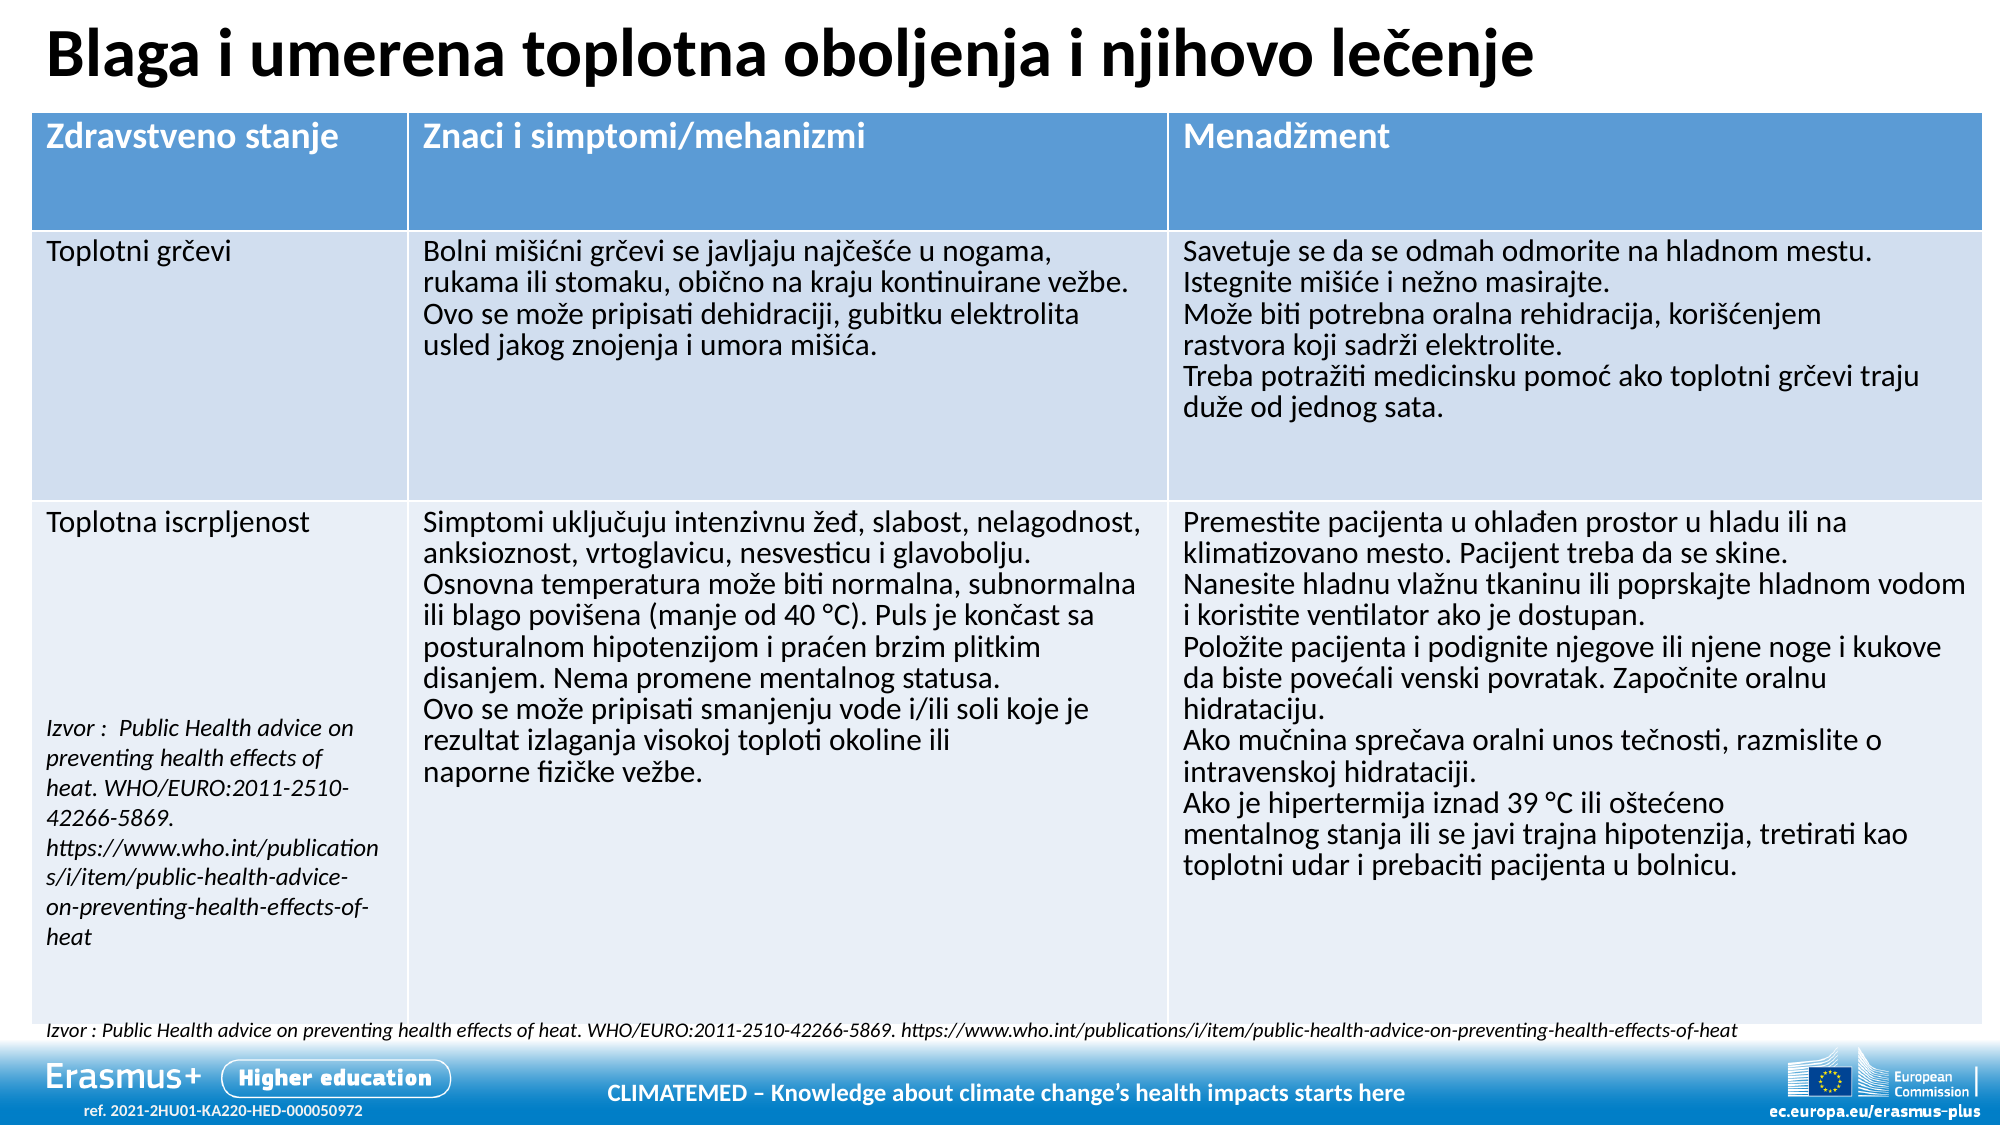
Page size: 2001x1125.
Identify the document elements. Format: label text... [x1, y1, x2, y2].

picture [0, 899, 2000, 1125]
table_cell Savetuje se da se odmah odmorite na hladnom mestu. Istegnite mišiće i nežno masirajte. Može biti potrebna oralna rehidracija, korišćenjem rastvora koji sadrži elektrolite. Treba potražiti medicinsku pomoć ako toplotni grčevi traju duže od jednog sata. [1169, 232, 1982, 500]
table_header Znaci i simptomi/mehanizmi [409, 113, 1167, 230]
table_header Zdravstveno stanje [32, 113, 407, 230]
text_box Izvor : Public Health advice on preventing health effects of heat. WHO/EURO:2011-2510-42266-5869. https://www.who.int/publications/i/item/public-health-advice-on-preventing-health-effects-of-heat [31, 703, 395, 959]
table_cell Bolni mišićni grčevi se javljaju najčešće u nogama, rukama ili stomaku, obično na kraju kontinuirane vežbe. Ovo se može pripisati dehidraciji, gubitku elektrolita usled jakog znojenja i umora mišića. [409, 232, 1167, 500]
table_cell Toplotni grčevi [32, 232, 407, 500]
table_header Menadžment [1169, 113, 1982, 230]
table_cell Premestite pacijenta u ohlađen prostor u hladu ili na klimatizovano mesto. Pacijent treba da se skine. Nanesite hladnu vlažnu tkaninu ili poprskajte hladnom vodom i koristite ventilator ako je dostupan. Položite pacijenta i podignite njegove ili njene noge i kukove da biste povećali venski povratak. Započnite oralnu hidrataciju. Ako mučnina sprečava oralni unos tečnosti, razmislite o intravenskoj hidrataciji. Ako je hipertermija iznad 39 °C ili oštećeno mentalnog stanja ili se javi trajna hipotenzija, tretirati kao toplotni udar i prebaciti pacijenta u bolnicu. [1169, 502, 1982, 1024]
text_box Izvor : Public Health advice on preventing health effects of heat. WHO/EURO:2011-2510-42266-5869. https://www.who.int/publications/i/item/public-health-advice-on-preventing-health-effects-of-heat [31, 1009, 1934, 1050]
table_cell Simptomi uključuju intenzivnu žeđ, slabost, nelagodnost, anksioznost, vrtoglavicu, nesvesticu i glavobolju. Osnovna temperatura može biti normalna, subnormalna ili blago povišena (manje od 40 °C). Puls je končast sa posturalnom hipotenzijom i praćen brzim plitkim disanjem. Nema promene mentalnog statusa. Ovo se može pripisati smanjenju vode i/ili soli koje je rezultat izlaganja visokoj toploti okoline ili naporne fizičke vežbe. [409, 502, 1167, 1009]
table_cell Toplotna iscrpljenost [32, 502, 407, 1009]
title Blaga i umerena toplotna oboljenja i njihovo lečenje [31, 9, 1984, 100]
